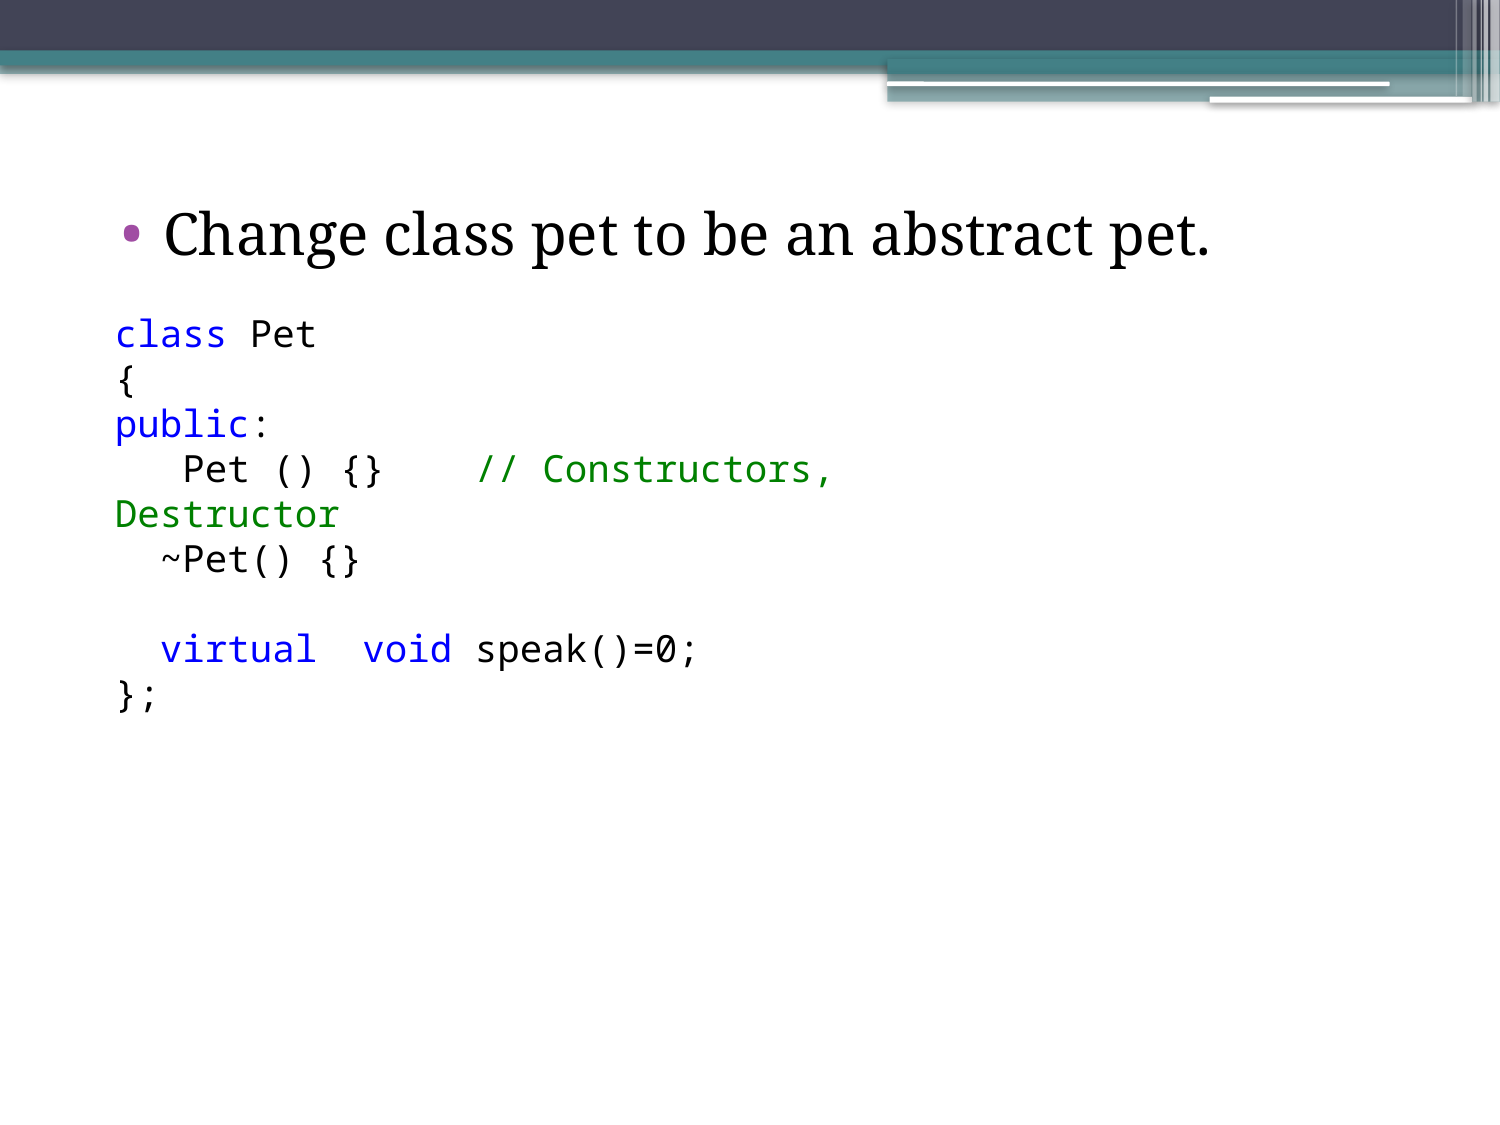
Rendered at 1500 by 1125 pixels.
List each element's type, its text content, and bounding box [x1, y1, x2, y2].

list Change class pet to be an abstract pet. [88, 113, 1439, 327]
text_box class Pet { public: Pet () {} // Constructors, Destructor ~Pet() {} virtual void speak()=0; }; [100, 302, 1093, 768]
